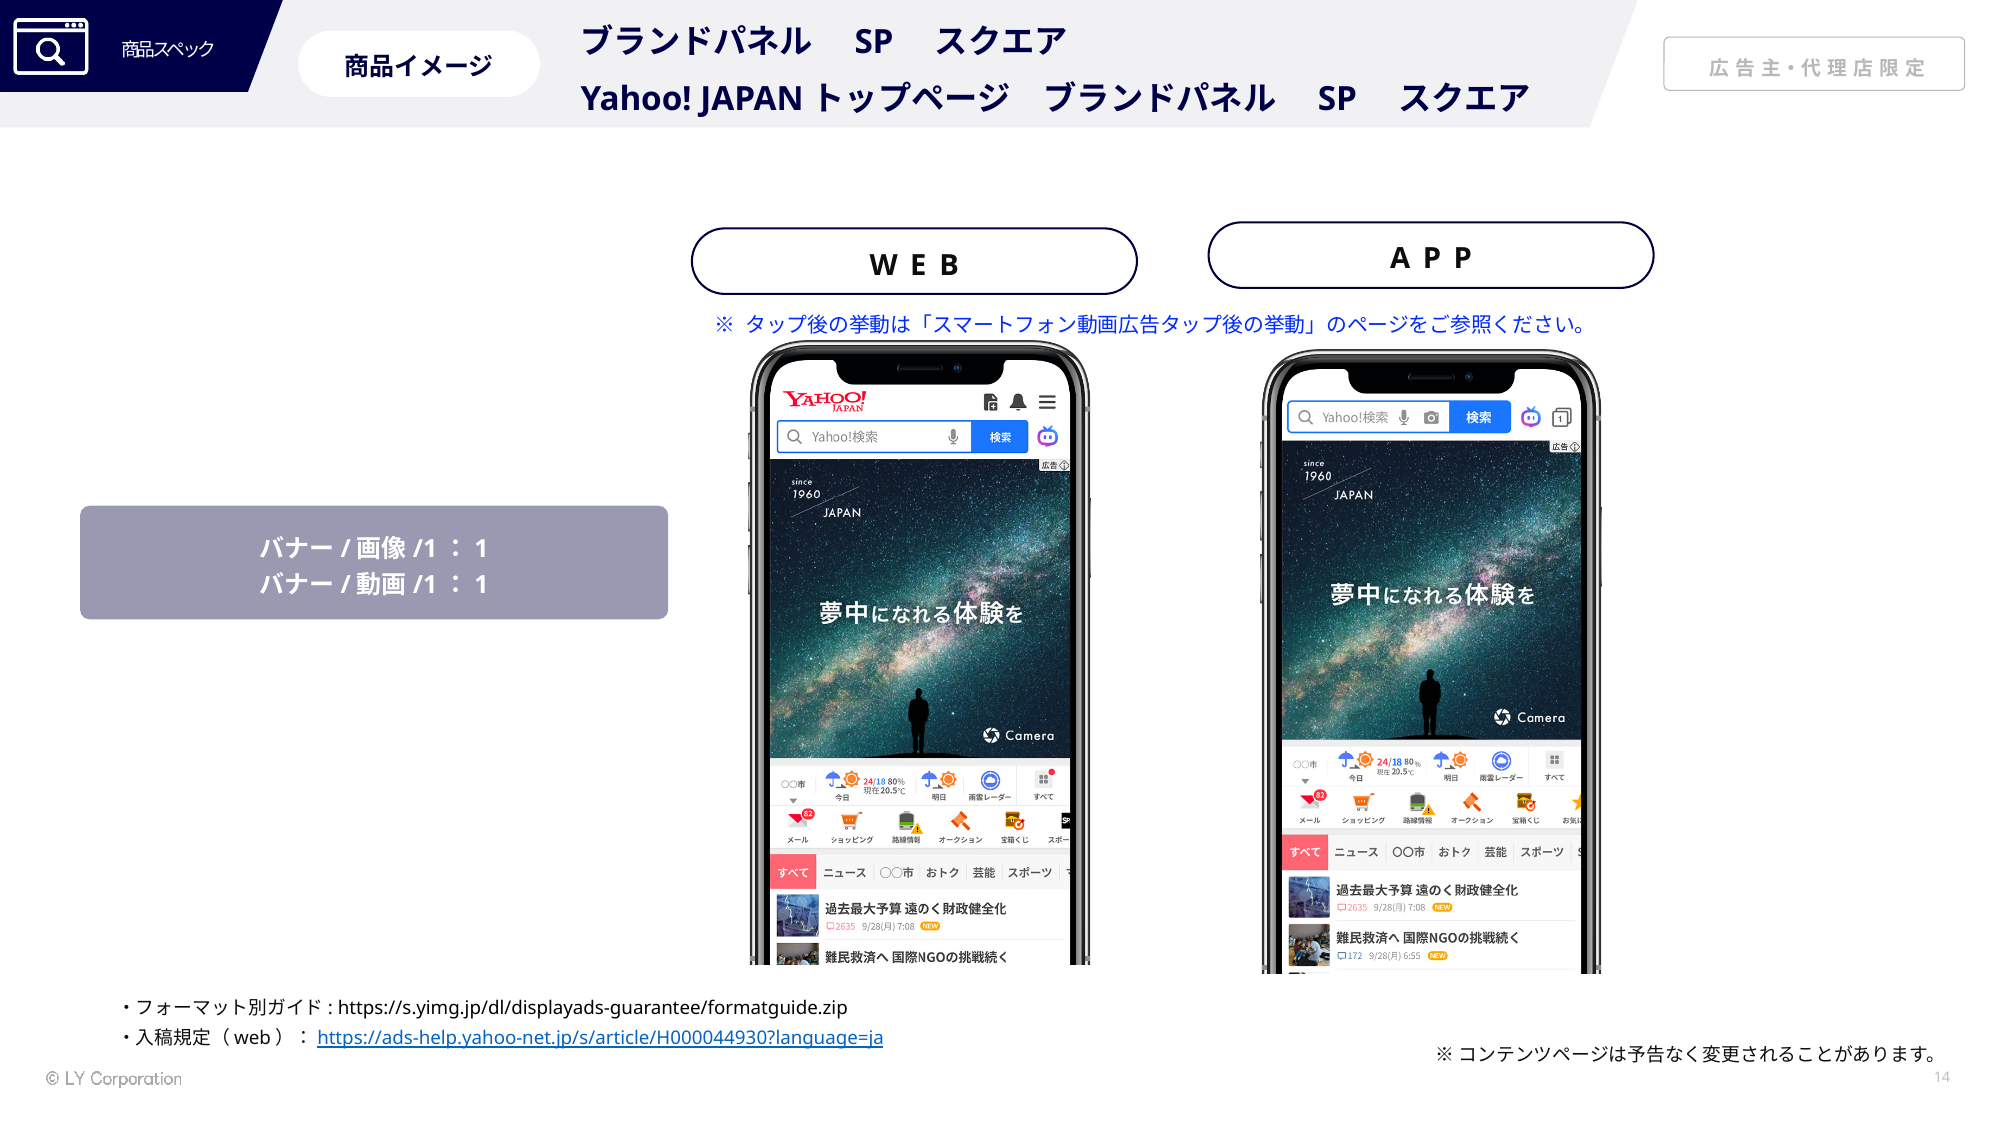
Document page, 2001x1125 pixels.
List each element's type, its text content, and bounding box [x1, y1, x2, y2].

picture [9, 5, 92, 87]
picture [46, 1071, 181, 1088]
text_box WEB [690, 227, 1139, 295]
list ブランドパネル SP スクエア Yahoo! JAPANトップページ ブランドパネル SP スクエア [580, 23, 1568, 119]
text_box APP [1207, 221, 1655, 289]
text_box ※コンテンツページは予告なく変更されることがあります。 [1435, 1042, 1945, 1066]
picture [1260, 349, 1602, 974]
text_box バナー/画像/1：1 バナー/動画/1：1 [78, 504, 670, 621]
text_box ※ タップ後の挙動は「スマートフォン動画広告タップ後の挙動」のページをご参照ください。 [714, 311, 1759, 362]
picture [748, 340, 1091, 965]
text_box 商品イメージ [297, 29, 542, 98]
text_box ・フォーマット別ガイド: https://s.yimg.jp/dl/displayads-guarantee/formatguide.zip ・入稿規定（web）：https://ads-help.yahoo-net.jp/s/article/H000044930?language=ja [102, 982, 1577, 1059]
text_box 商品スペック [97, 13, 240, 81]
